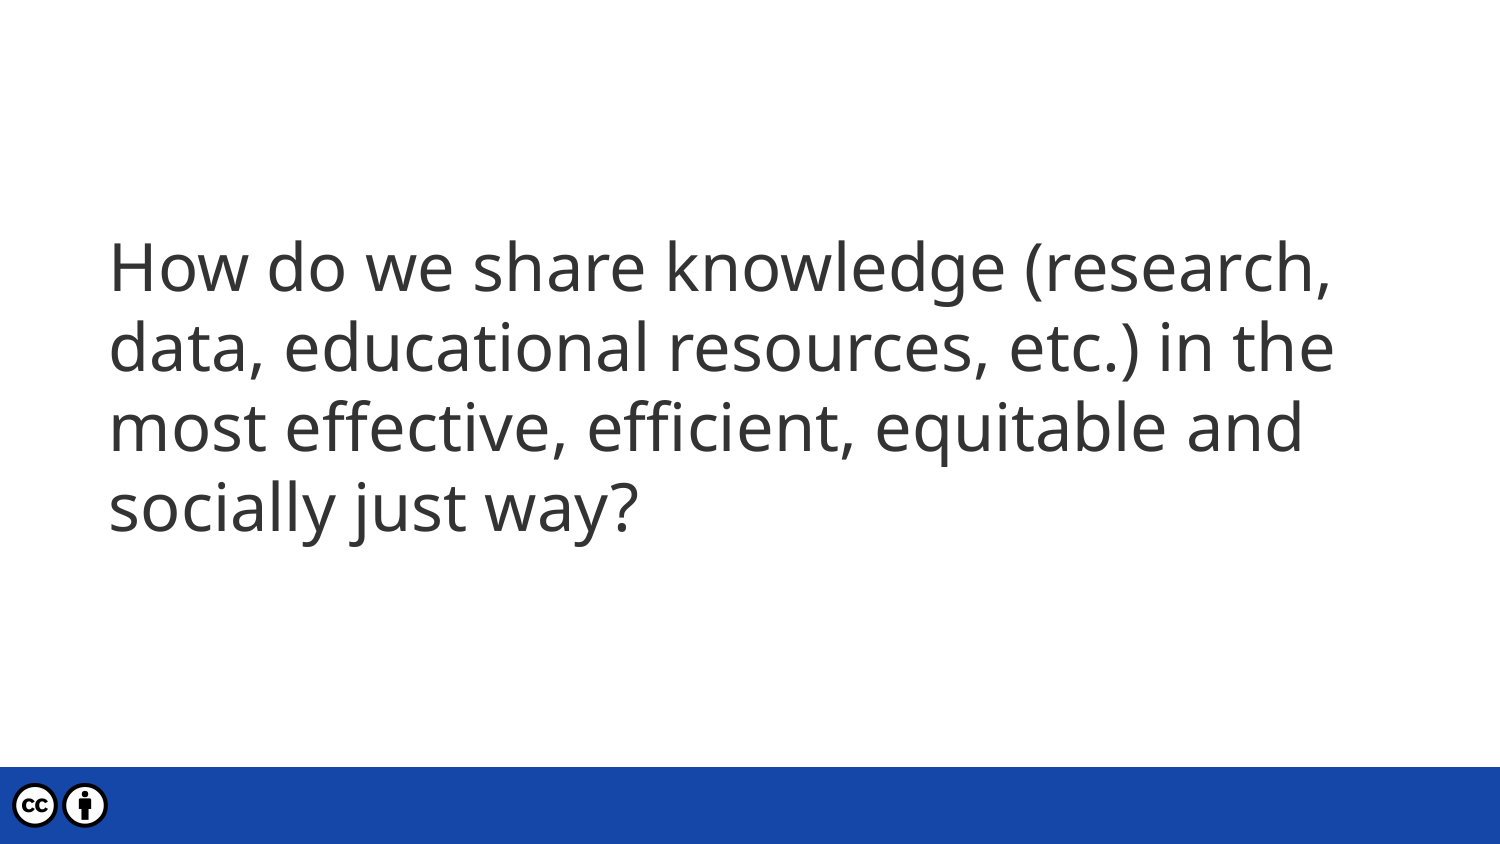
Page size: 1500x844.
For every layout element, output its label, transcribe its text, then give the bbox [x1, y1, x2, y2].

text_box How do we share knowledge (research, data, educational resources, etc.) in the most effective, efficient, equitable and socially just way? [93, 209, 1450, 560]
picture [62, 783, 108, 828]
picture [12, 783, 58, 828]
